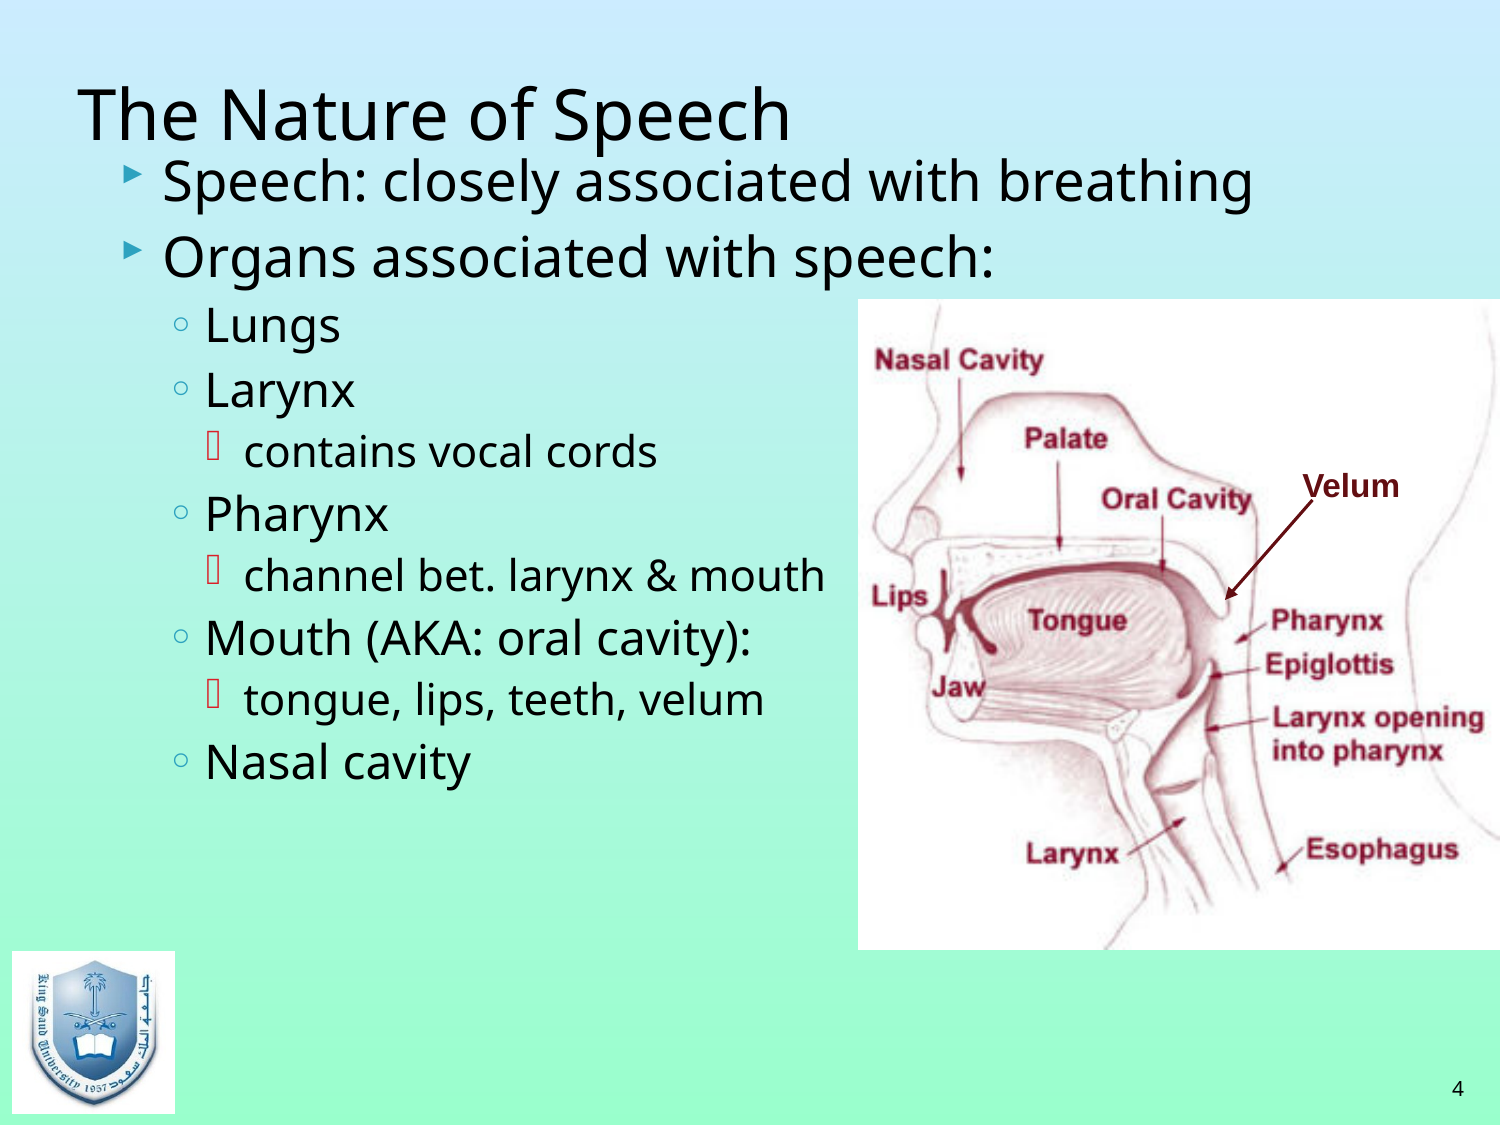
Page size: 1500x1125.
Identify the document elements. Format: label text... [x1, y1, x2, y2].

title The Nature of Speech [62, 62, 1413, 163]
picture [858, 299, 1500, 951]
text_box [1218, 505, 1319, 594]
picture [12, 951, 175, 1114]
list Speech: closely associated with breathing Organs associated with speech: Lungs Larynx contains vocal cords Pharynx channel bet. larynx & mouth Mouth (AKA: oral cavity): tongue, lips, teeth, velum Nasal cavity [87, 137, 1438, 1113]
slide_number 4 [1418, 1051, 1479, 1112]
